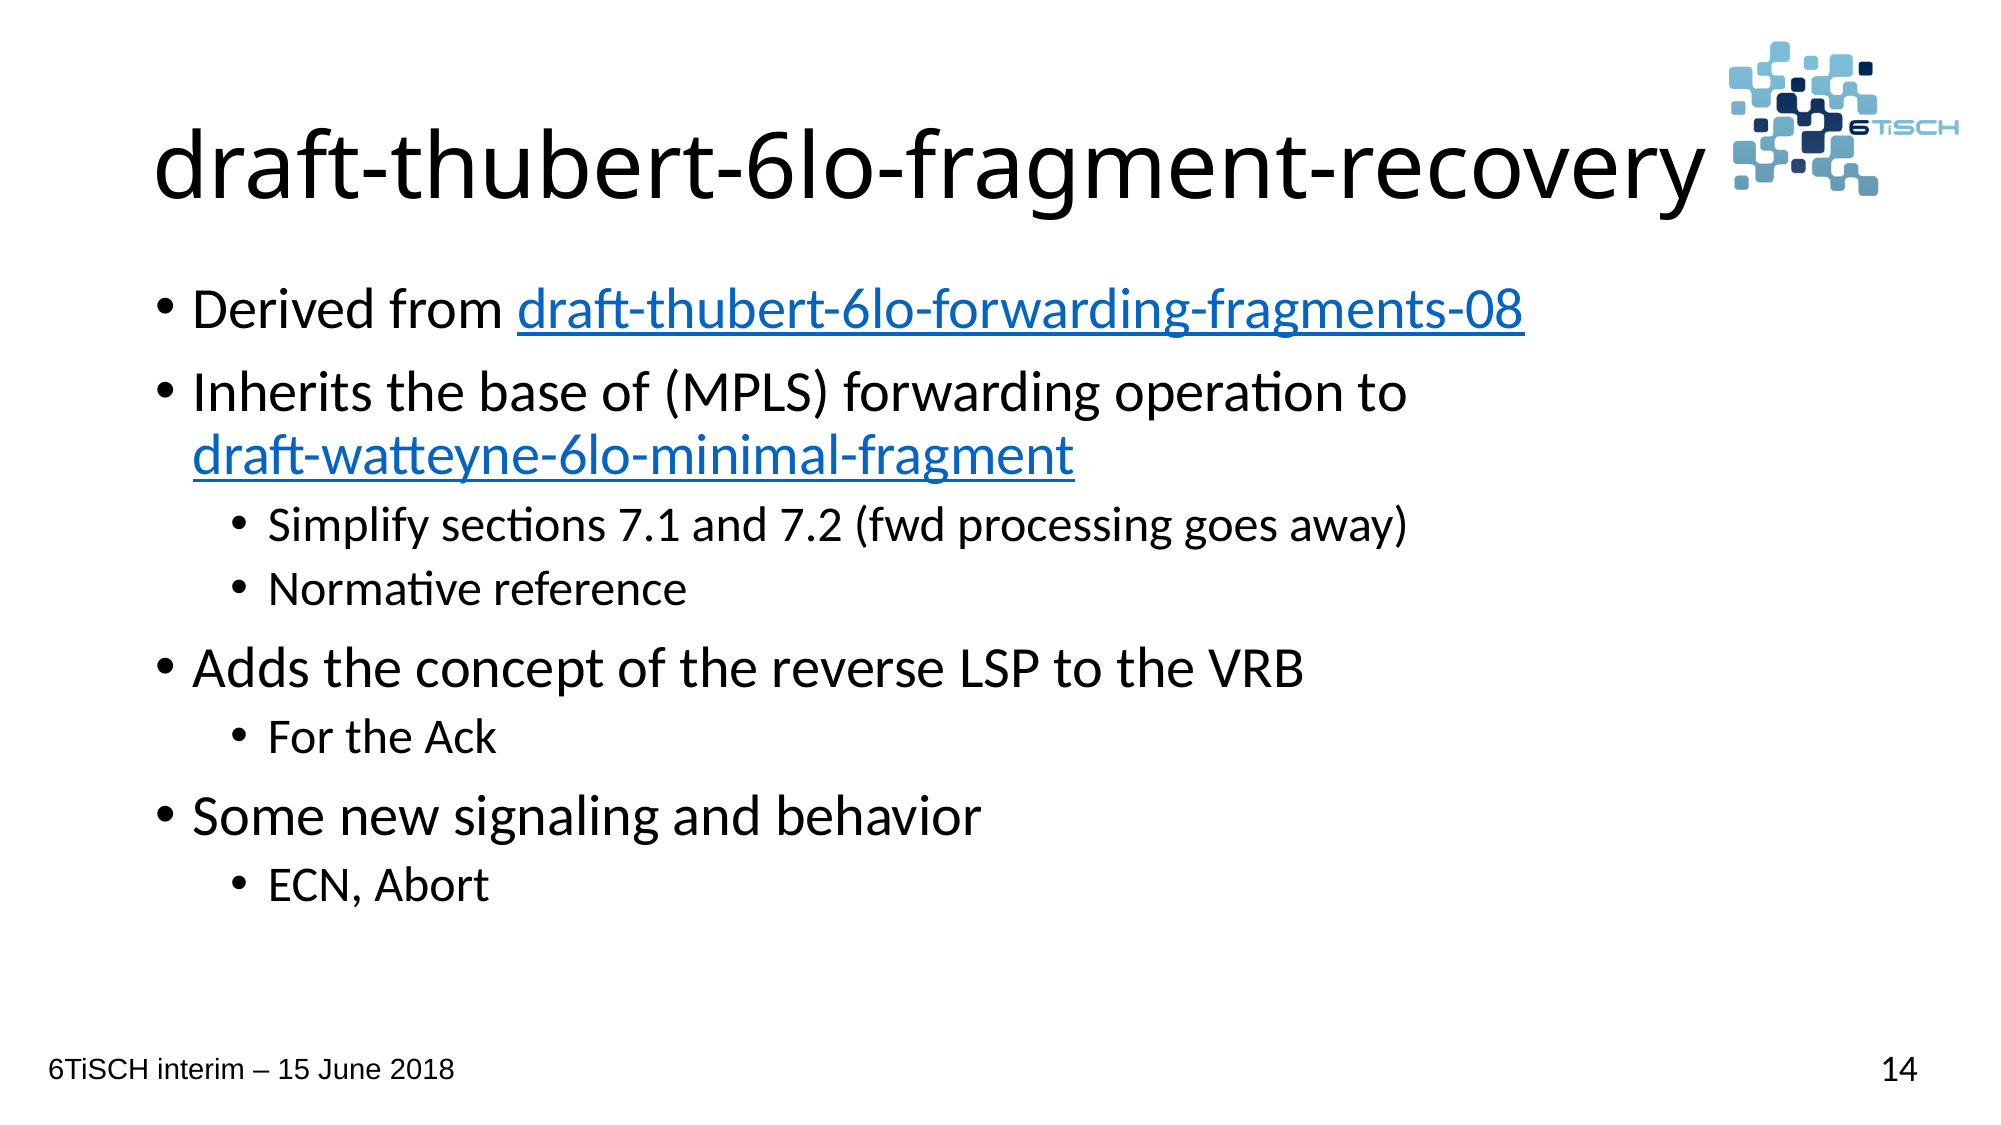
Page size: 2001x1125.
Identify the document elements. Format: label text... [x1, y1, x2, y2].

picture [1725, 37, 1963, 200]
slide_number 14 [1482, 1036, 1933, 1097]
list Derived from draft-thubert-6lo-forwarding-fragments-08 Inherits the base of (MPLS) forwarding operation to draft-watteyne-6lo-minimal-fragment Simplify sections 7.1 and 7.2 (fwd processing goes away) Normative reference Adds the concept of the reverse LSP to the VRB For the Ack Some new signaling and behavior ECN, Abort [140, 270, 1866, 985]
title draft-thubert-6lo-fragment-recovery [137, 59, 1863, 278]
